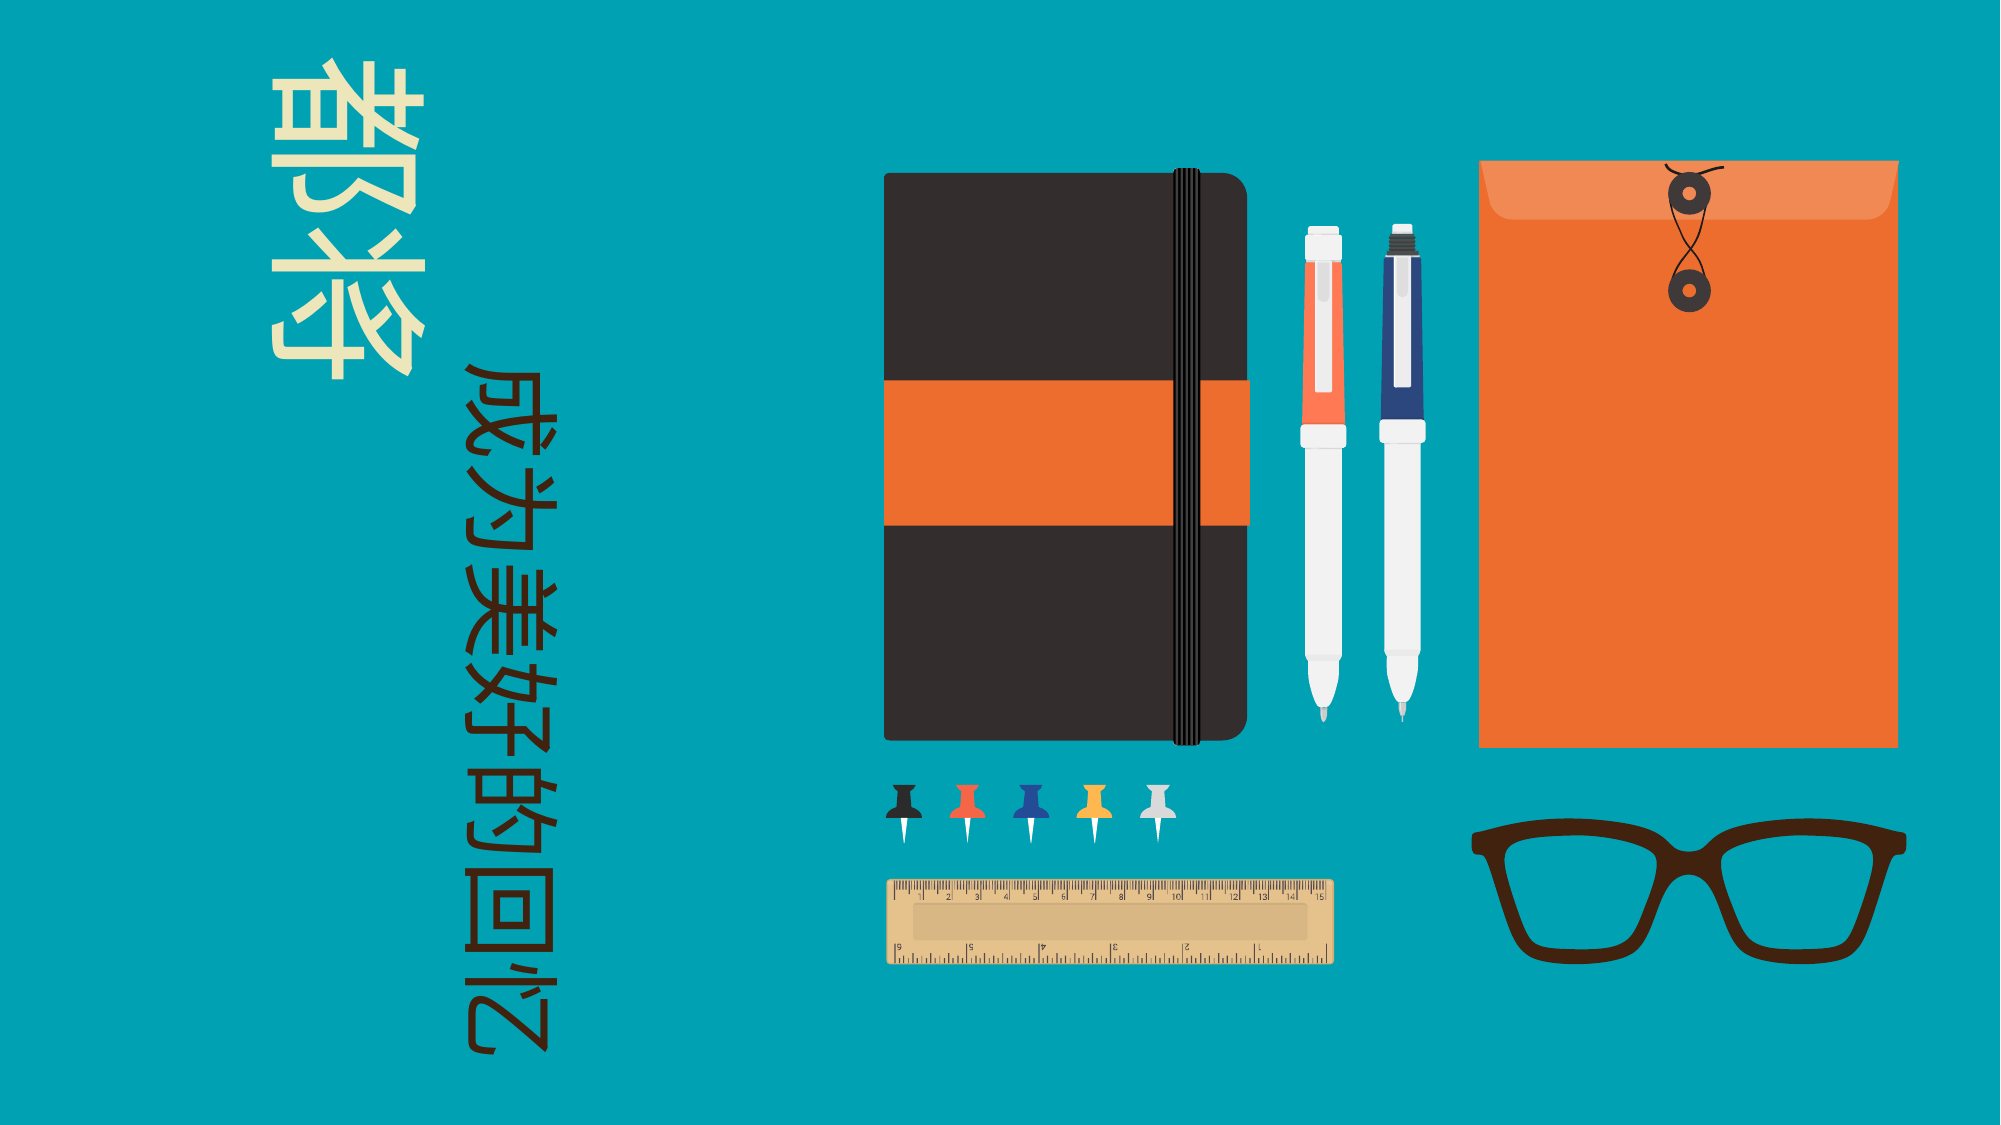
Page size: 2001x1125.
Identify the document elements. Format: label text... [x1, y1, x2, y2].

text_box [884, 160, 1906, 965]
text_box 成为美好的回忆 [429, 345, 581, 1068]
text_box 都将 [226, 39, 460, 392]
